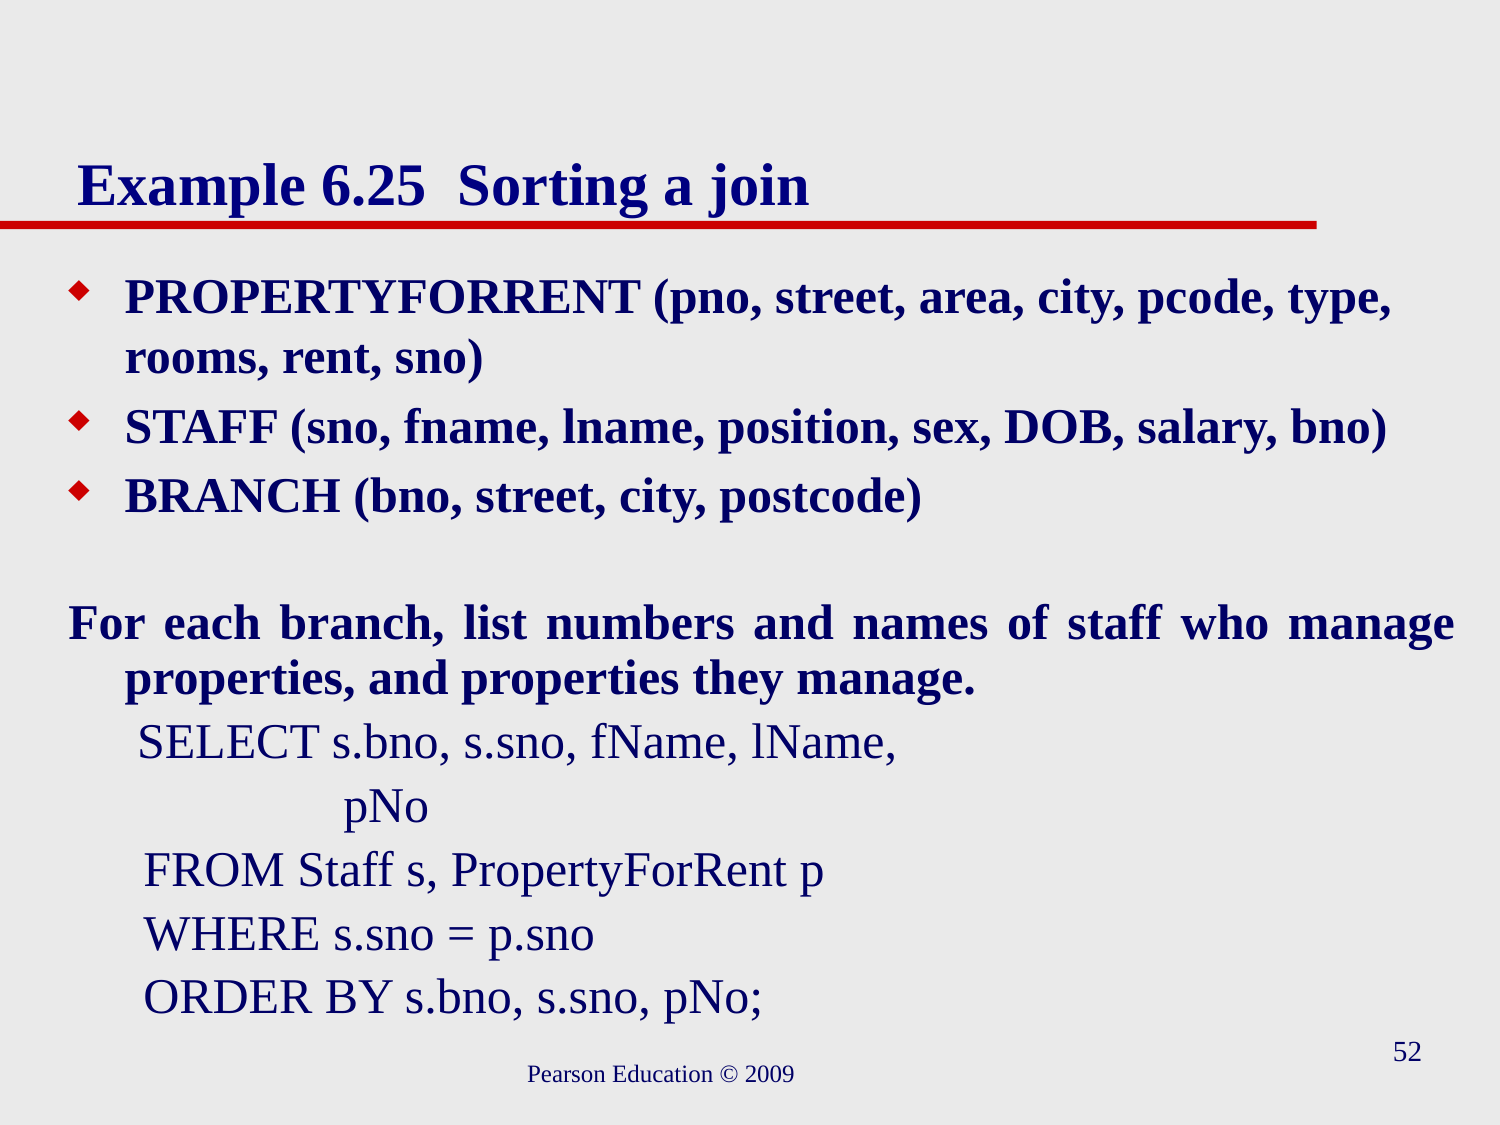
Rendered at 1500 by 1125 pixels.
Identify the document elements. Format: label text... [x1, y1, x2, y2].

title Example 6.25 Sorting a join [62, 43, 1338, 226]
slide_number 52 [1124, 1012, 1438, 1088]
list PROPERTYFORRENT (pno, street, area, city, pcode, type, rooms, rent, sno) STAFF (sno, fname, lname, position, sex, DOB, salary, bno) BRANCH (bno, street, city, postcode) For each branch, list numbers and names of staff who manage properties, and properties they manage. SELECT s.bno, s.sno, fName, lName, pNo FROM Staff s, PropertyForRent p WHERE s.sno = p.sno ORDER BY s.bno, s.sno, pNo; [52, 255, 1471, 931]
text_box Pearson Education © 2009 [512, 1050, 1038, 1095]
